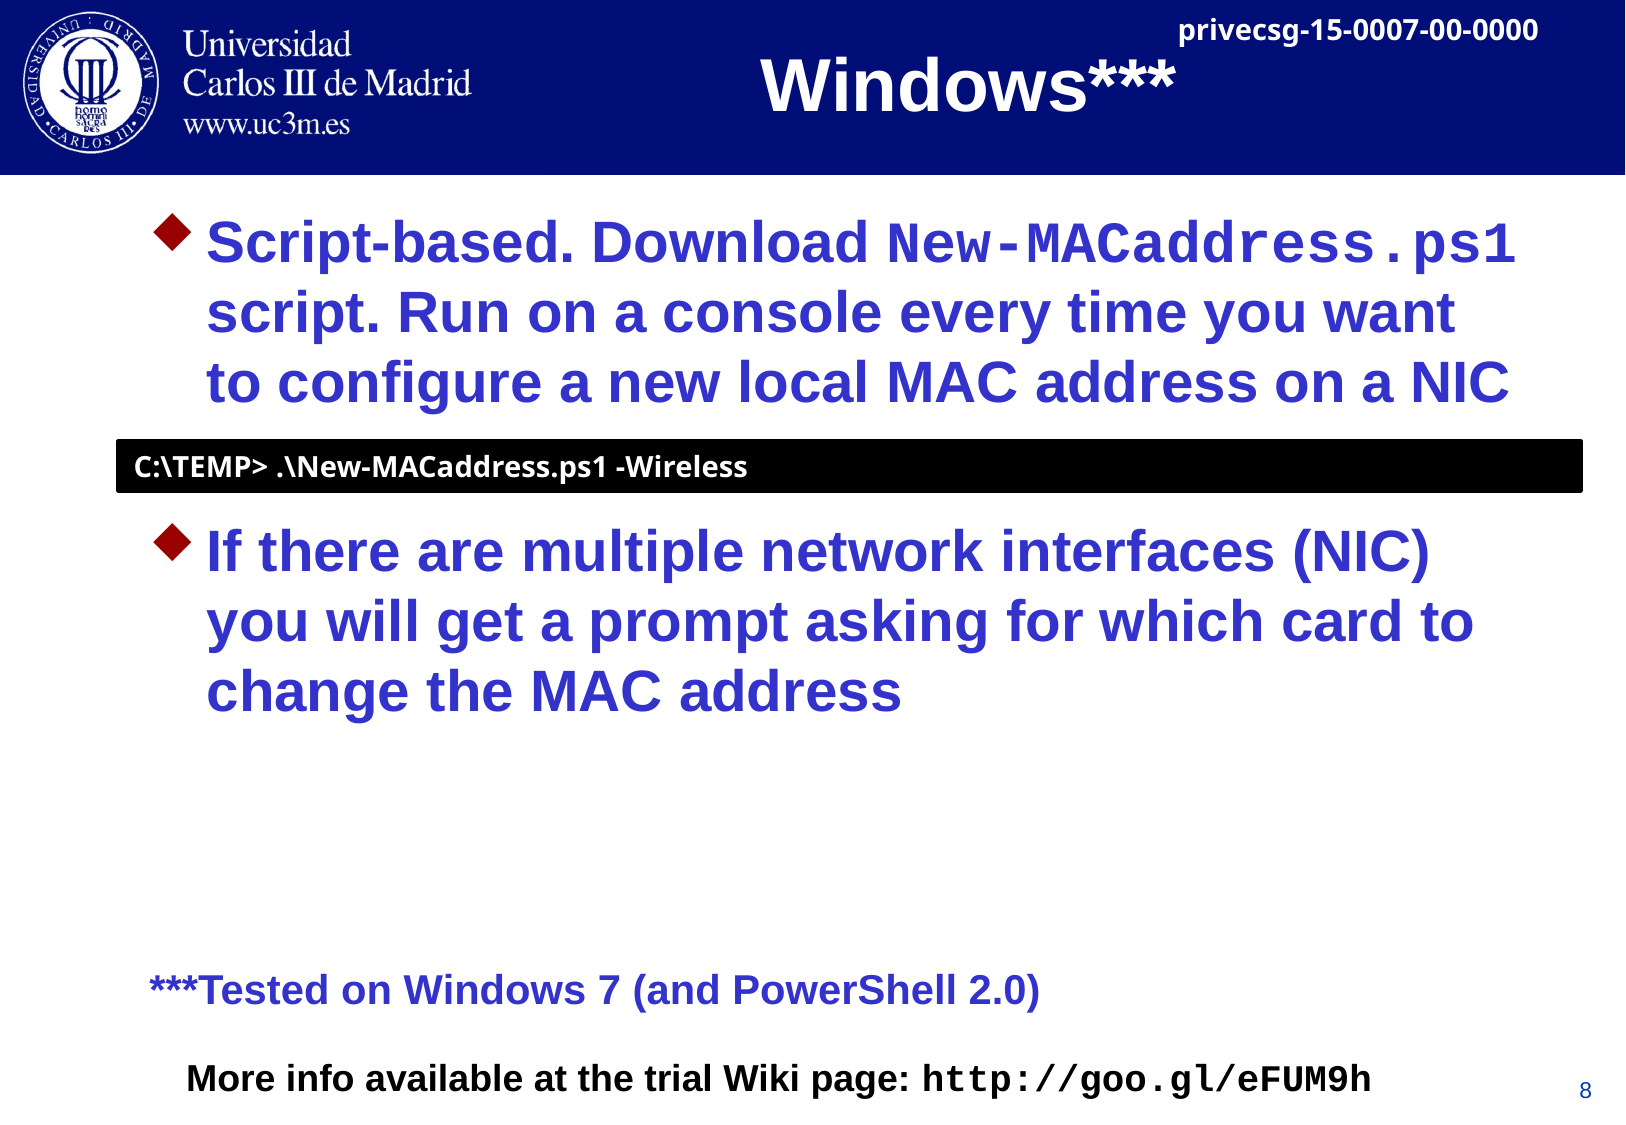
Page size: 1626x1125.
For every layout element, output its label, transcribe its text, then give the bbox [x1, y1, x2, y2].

text_box More info available at the trial Wiki page: http://goo.gl/eFUM9h [171, 1046, 1387, 1107]
list Script-based. Download New-MACaddress.ps1 script. Run on a console every time you want to configure a new local MAC address on a NIC If there are multiple network interfaces (NIC) you will get a prompt asking for which card to change the MAC address ***Tested on Windows 7 (and PowerShell 2.0) [134, 196, 1542, 441]
picture [0, 0, 1626, 175]
text_box C:\TEMP> .\New-MACaddress.ps1 -Wireless [118, 441, 1581, 491]
title Windows*** [448, 46, 1489, 129]
list Script-based. Download New-MACaddress.ps1 script. Run on a console every time you want to configure a new local MAC address on a NIC If there are multiple network interfaces (NIC) you will get a prompt asking for which card to change the MAC address ***Tested on Windows 7 (and PowerShell 2.0) [134, 491, 1542, 1024]
